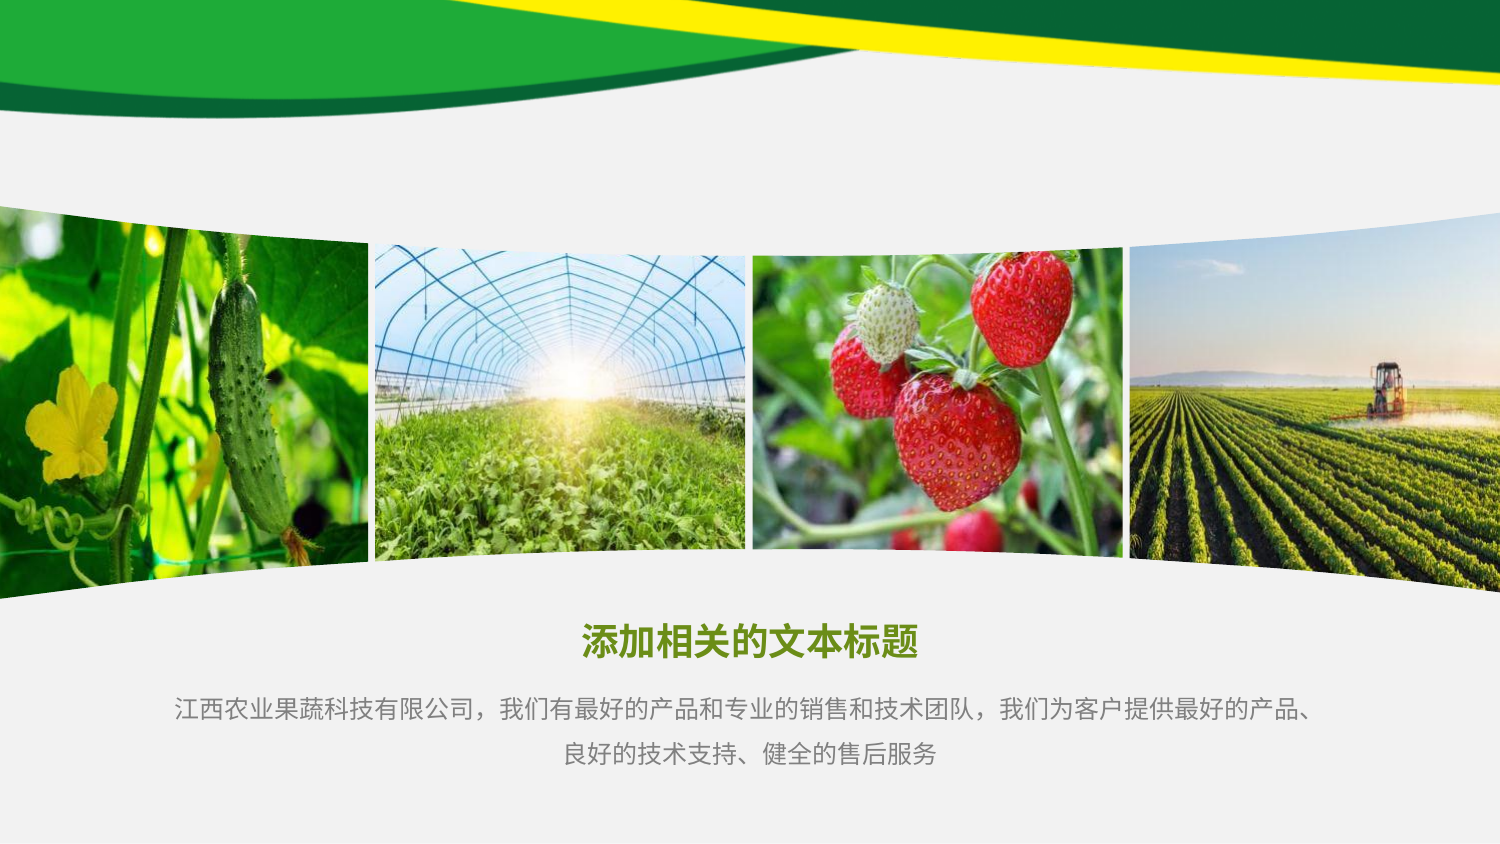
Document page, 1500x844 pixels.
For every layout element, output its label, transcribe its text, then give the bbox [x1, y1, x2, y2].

text_box 江西农业果蔬科技有限公司，我们有最好的产品和专业的销售和技术团队，我们为客户提供最好的产品、良好的技术支持、健全的售后服务 [159, 671, 1341, 776]
picture [0, 0, 1500, 119]
text_box [1129, 212, 1500, 593]
text_box [0, 206, 369, 599]
text_box [375, 243, 746, 562]
text_box 添加相关的文本标题 [490, 610, 1010, 671]
text_box [752, 247, 1123, 558]
